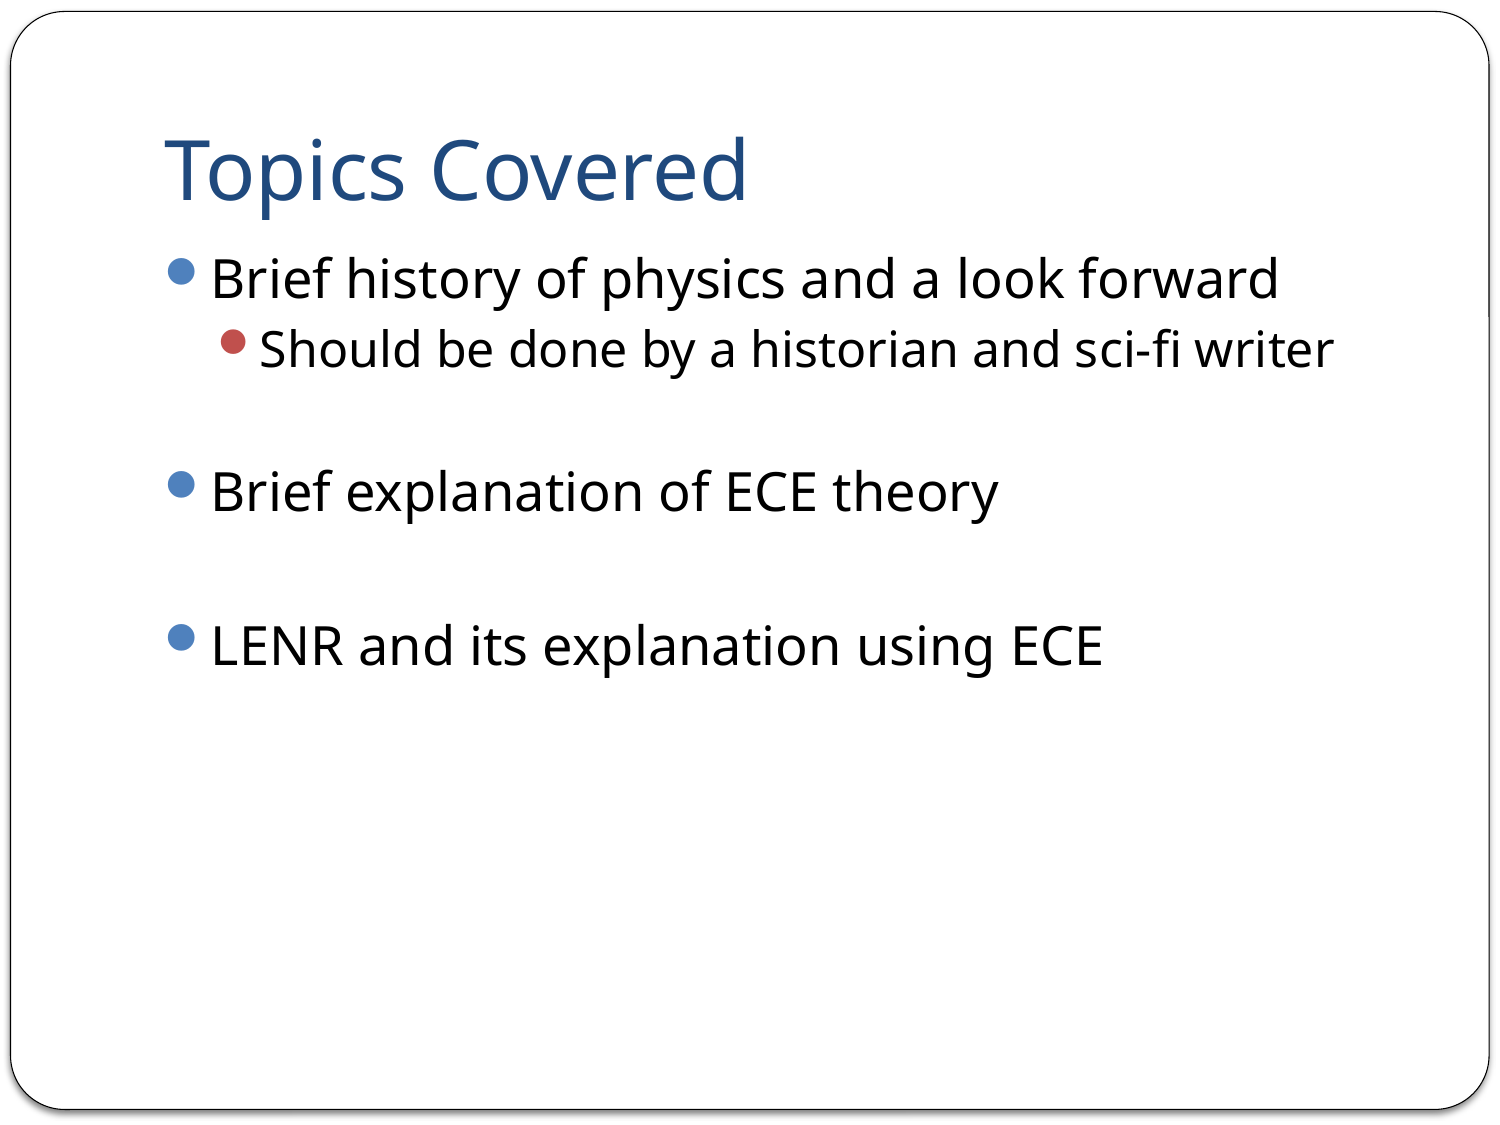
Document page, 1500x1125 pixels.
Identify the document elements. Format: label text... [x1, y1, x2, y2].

list Brief history of physics and a look forward Should be done by a historian and sci-fi writer Brief explanation of ECE theory LENR and its explanation using ECE [150, 237, 1425, 988]
title Topics Covered [150, 45, 1425, 233]
